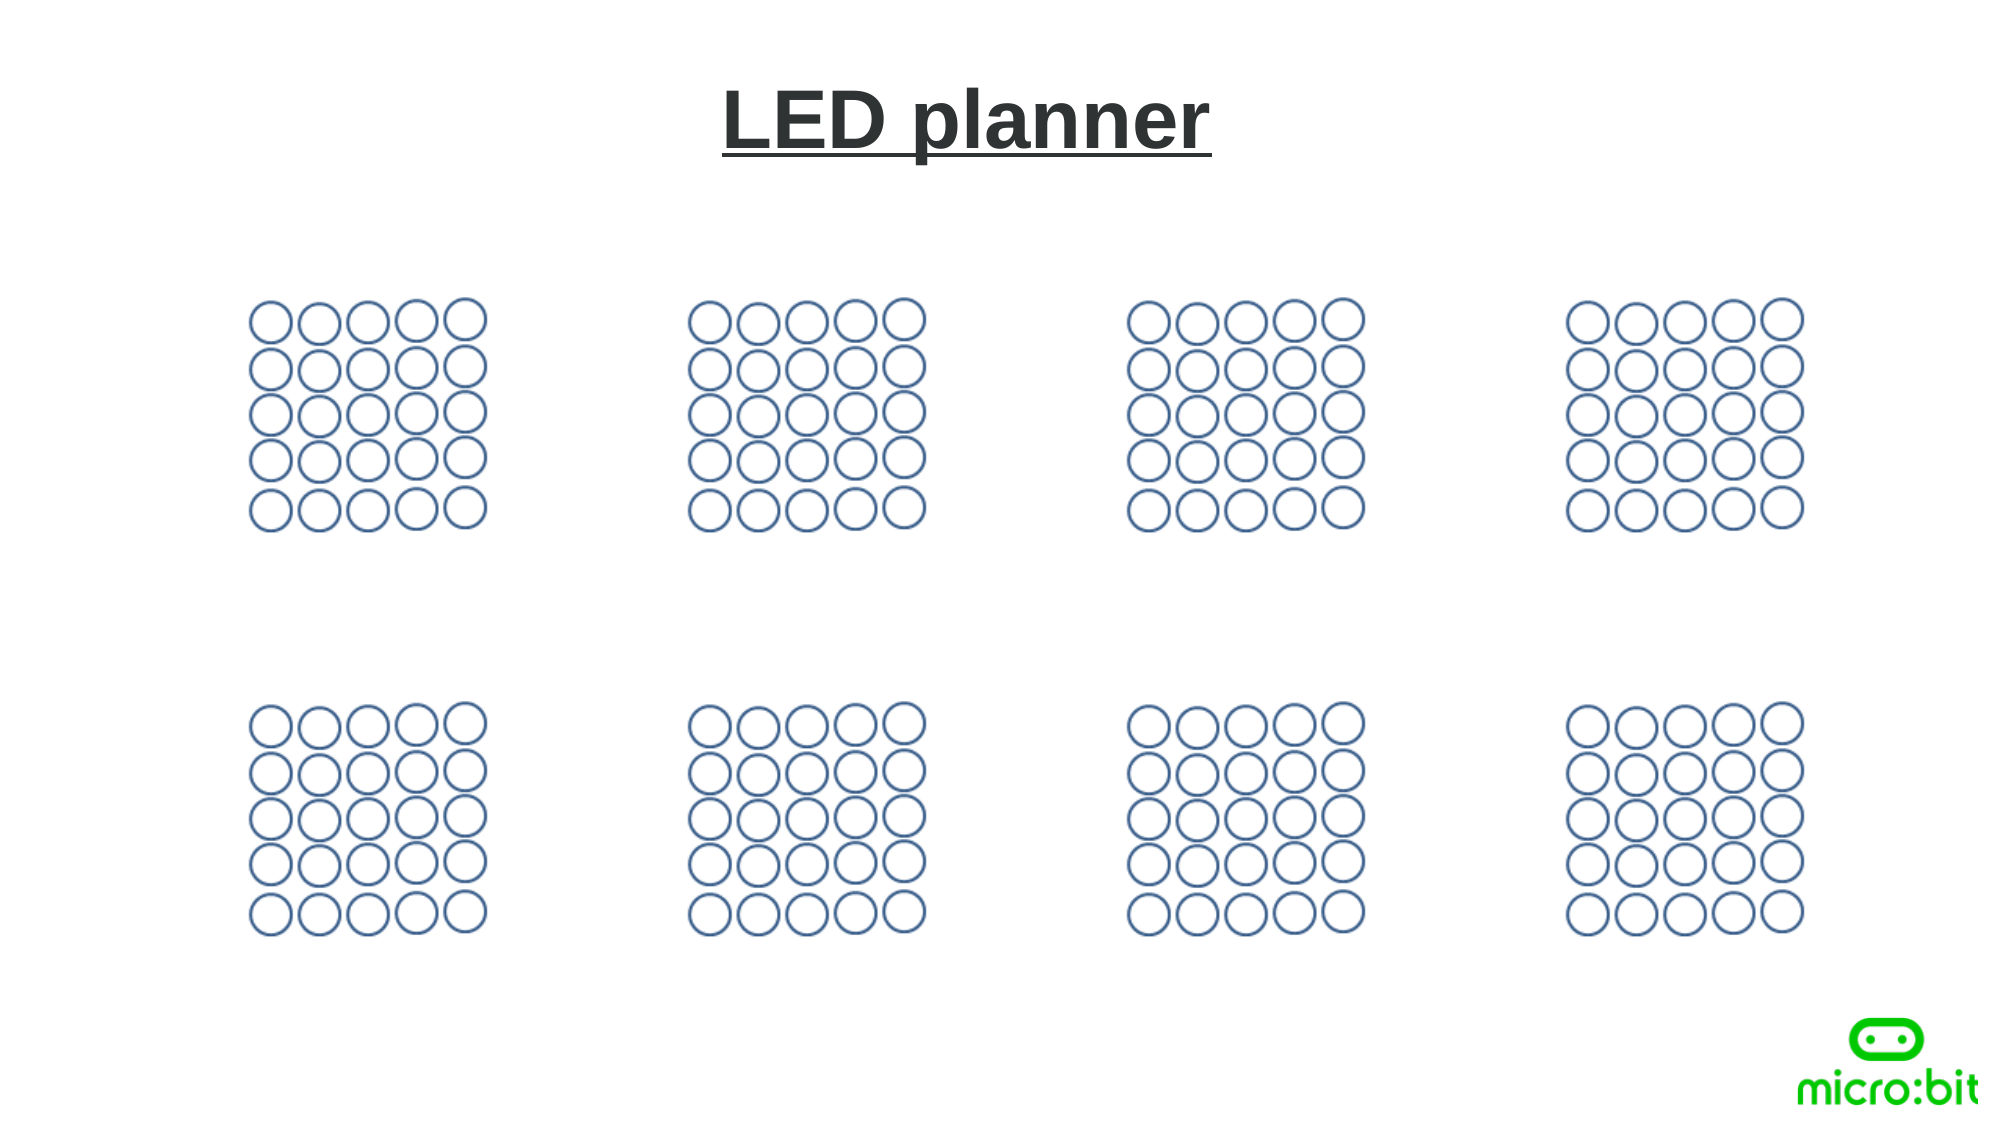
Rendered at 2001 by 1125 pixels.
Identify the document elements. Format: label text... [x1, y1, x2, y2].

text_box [1110, 296, 1381, 952]
picture [1549, 296, 1820, 548]
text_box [231, 296, 503, 952]
picture [1797, 1017, 1978, 1106]
title LED planner [135, 58, 1798, 151]
picture [1549, 700, 1820, 952]
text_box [670, 296, 942, 952]
